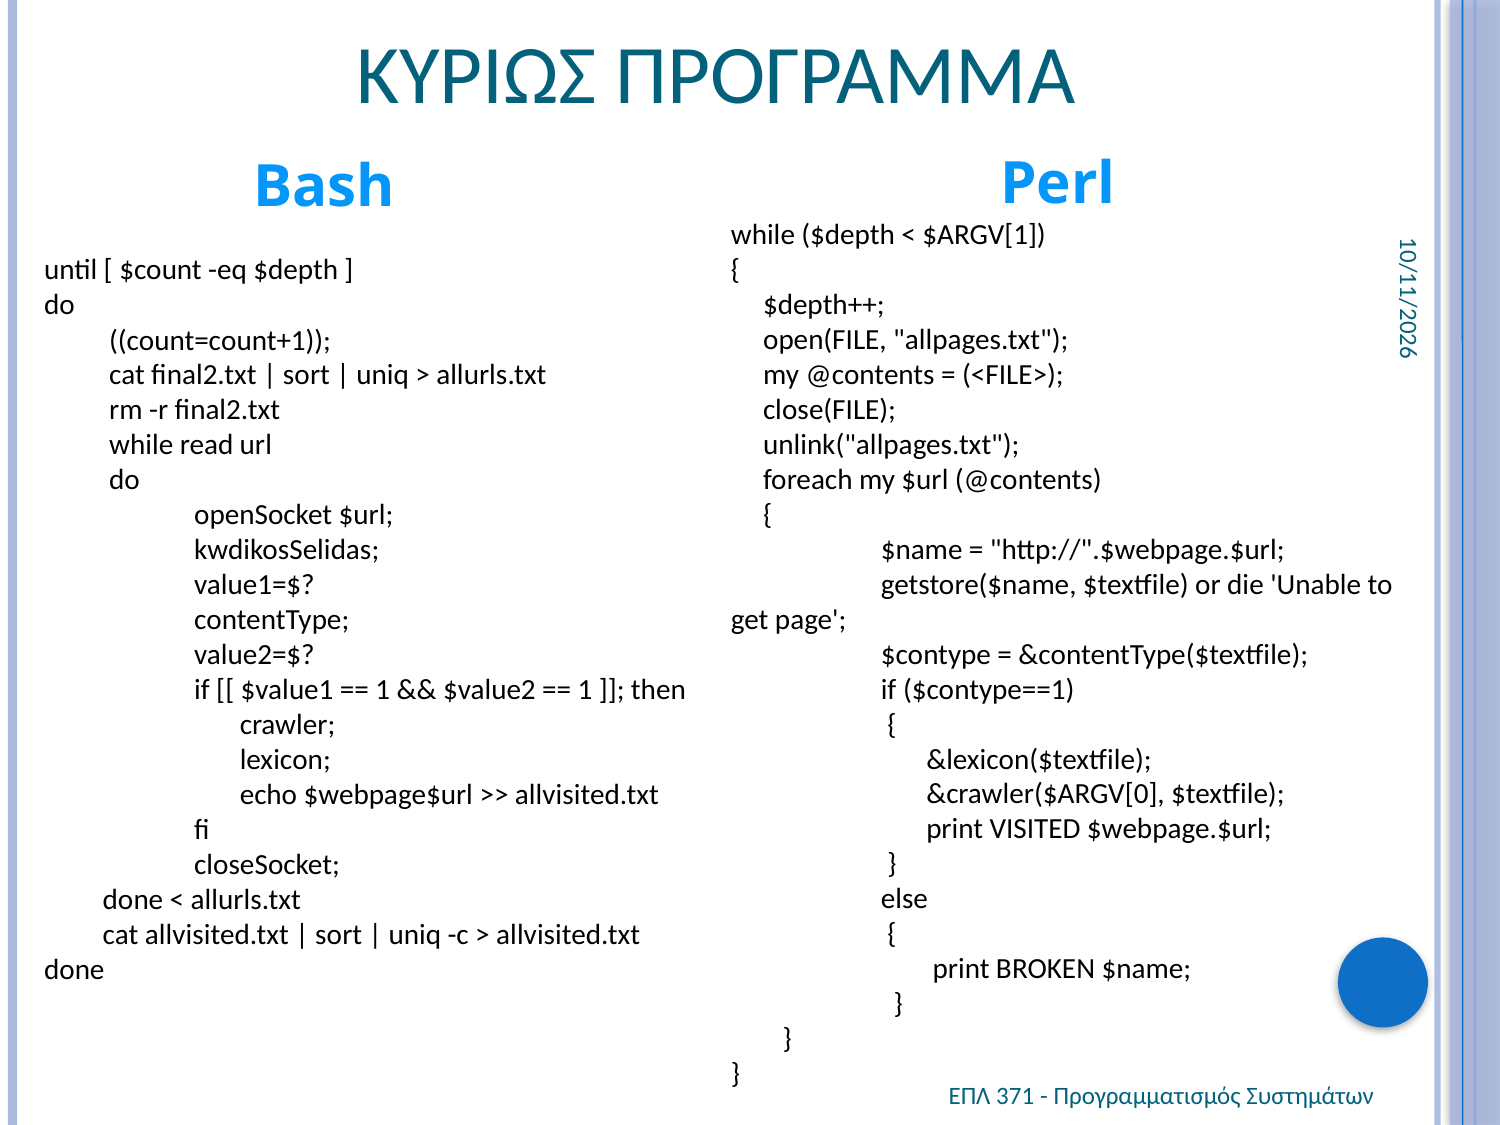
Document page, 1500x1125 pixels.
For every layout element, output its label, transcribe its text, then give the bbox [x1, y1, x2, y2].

text_box Bash [182, 140, 465, 226]
text_box Perl [916, 137, 1199, 223]
text_box until [ $count -eq $depth ] do ((count=count+1)); cat final2.txt | sort | uniq > allurls.txt rm -r final2.txt while read url do openSocket $url; kwdikosSelidas; value1=$? contentType; value2=$? if [[ $value1 == 1 && $value2 == 1 ]]; then crawler; lexicon; echo $webpage$url >> allvisited.txt fi closeSocket; done < allurls.txt cat allvisited.txt | sort | uniq -c > allvisited.txt done [29, 243, 720, 1071]
list while ($depth < $ARGV[1]) { $depth++; open(FILE, "allpages.txt"); my @contents = (<FILE>); close(FILE); unlink("allpages.txt"); foreach my $url (@contents) { $name = "http://".$webpage.$url; getstore($name, $textfile) or die 'Unable to get page'; $contype = &contentType($textfile); if ($contype==1) { &lexicon($textfile); &crawler($ARGV[0], $textfile); print VISITED $webpage.$url; } else { print BROKEN $name; } } } [715, 208, 1424, 961]
title Κυριωσ Προγραμμα [30, 19, 1402, 128]
footer ΕΠΛ 371 - Προγραμματισμός Συστημάτων [933, 1064, 1459, 1125]
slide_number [1378, 43, 1442, 374]
